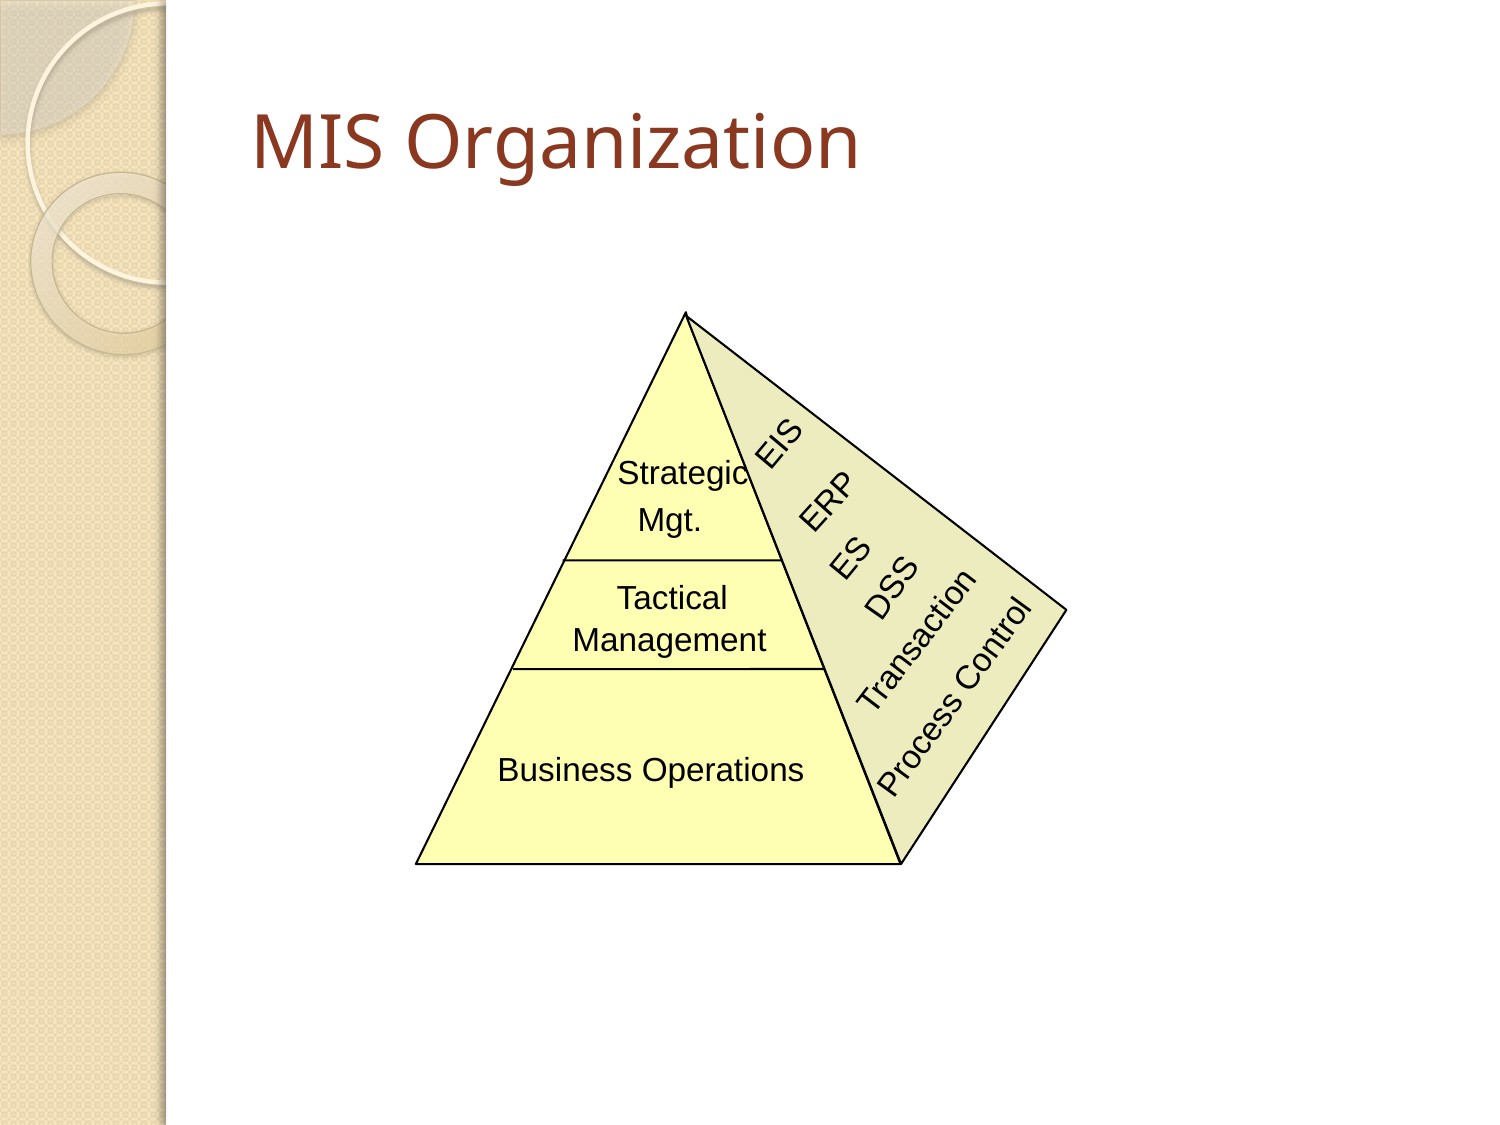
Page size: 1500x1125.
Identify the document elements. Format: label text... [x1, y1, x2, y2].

text_box Business Operations [482, 741, 820, 797]
title MIS Organization [235, 45, 1466, 233]
text_box [686, 315, 1067, 865]
text_box [415, 561, 901, 865]
text_box ES [804, 471, 926, 602]
text_box Mgt. [622, 490, 718, 546]
text_box Transaction [831, 542, 999, 737]
text_box Management [557, 610, 782, 666]
text_box DSS [839, 530, 940, 640]
text_box Strategic [602, 443, 765, 499]
text_box [621, 312, 735, 443]
text_box [564, 483, 781, 560]
text_box Tactical [601, 568, 744, 610]
text_box ERP [773, 444, 882, 556]
text_box Process Control [851, 571, 1054, 821]
text_box EIS [729, 392, 826, 492]
